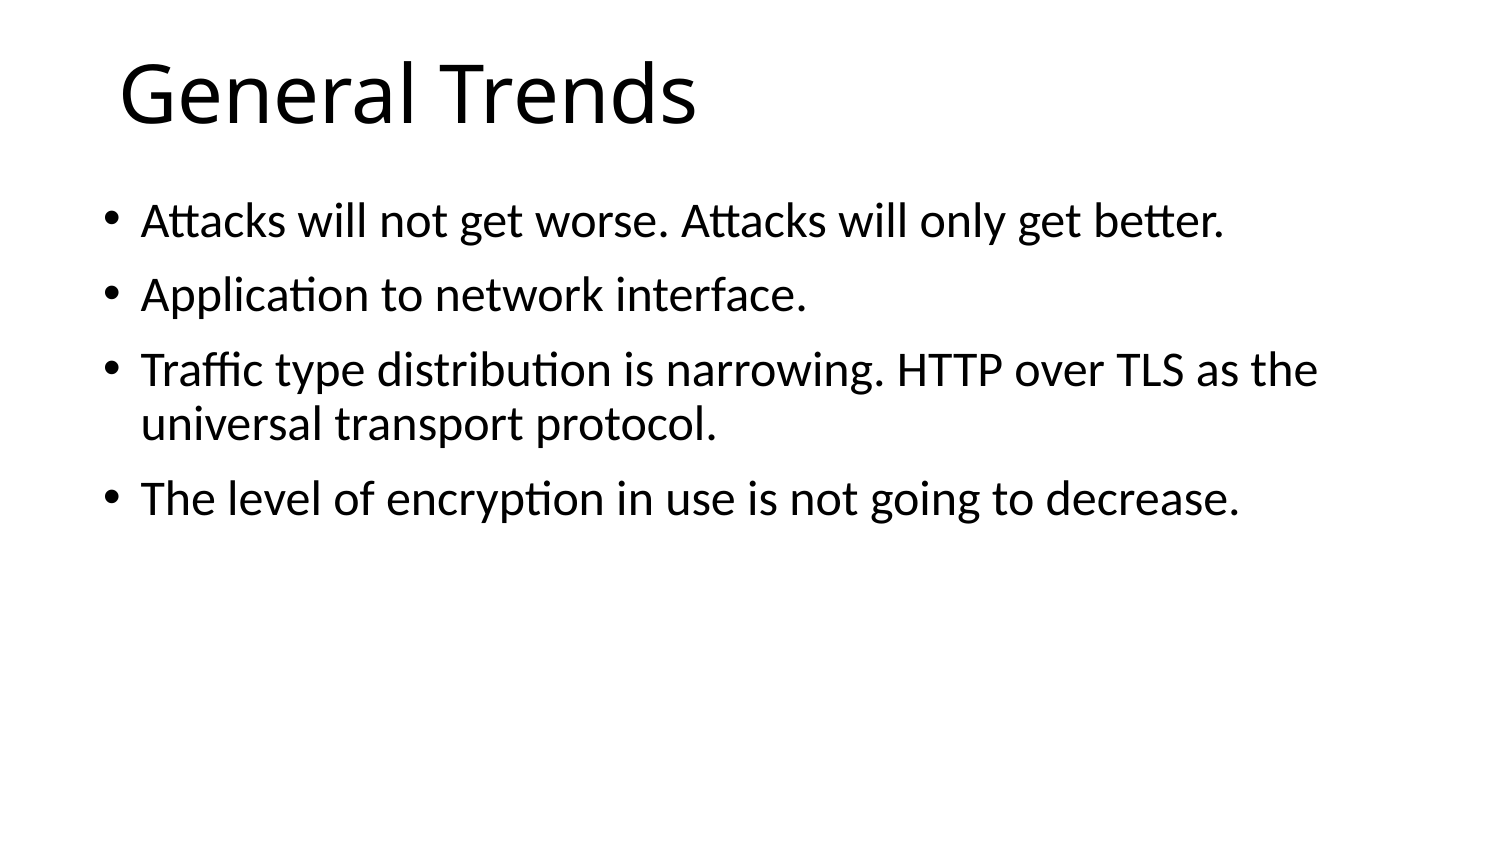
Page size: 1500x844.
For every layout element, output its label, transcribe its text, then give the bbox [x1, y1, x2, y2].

title General Trends [103, 44, 1397, 149]
text_box Attacks will not get worse. Attacks will only get better. Application to network interface. Traffic type distribution is narrowing. HTTP over TLS as the universal transport protocol. The level of encryption in use is not going to decrease. [88, 186, 1412, 584]
